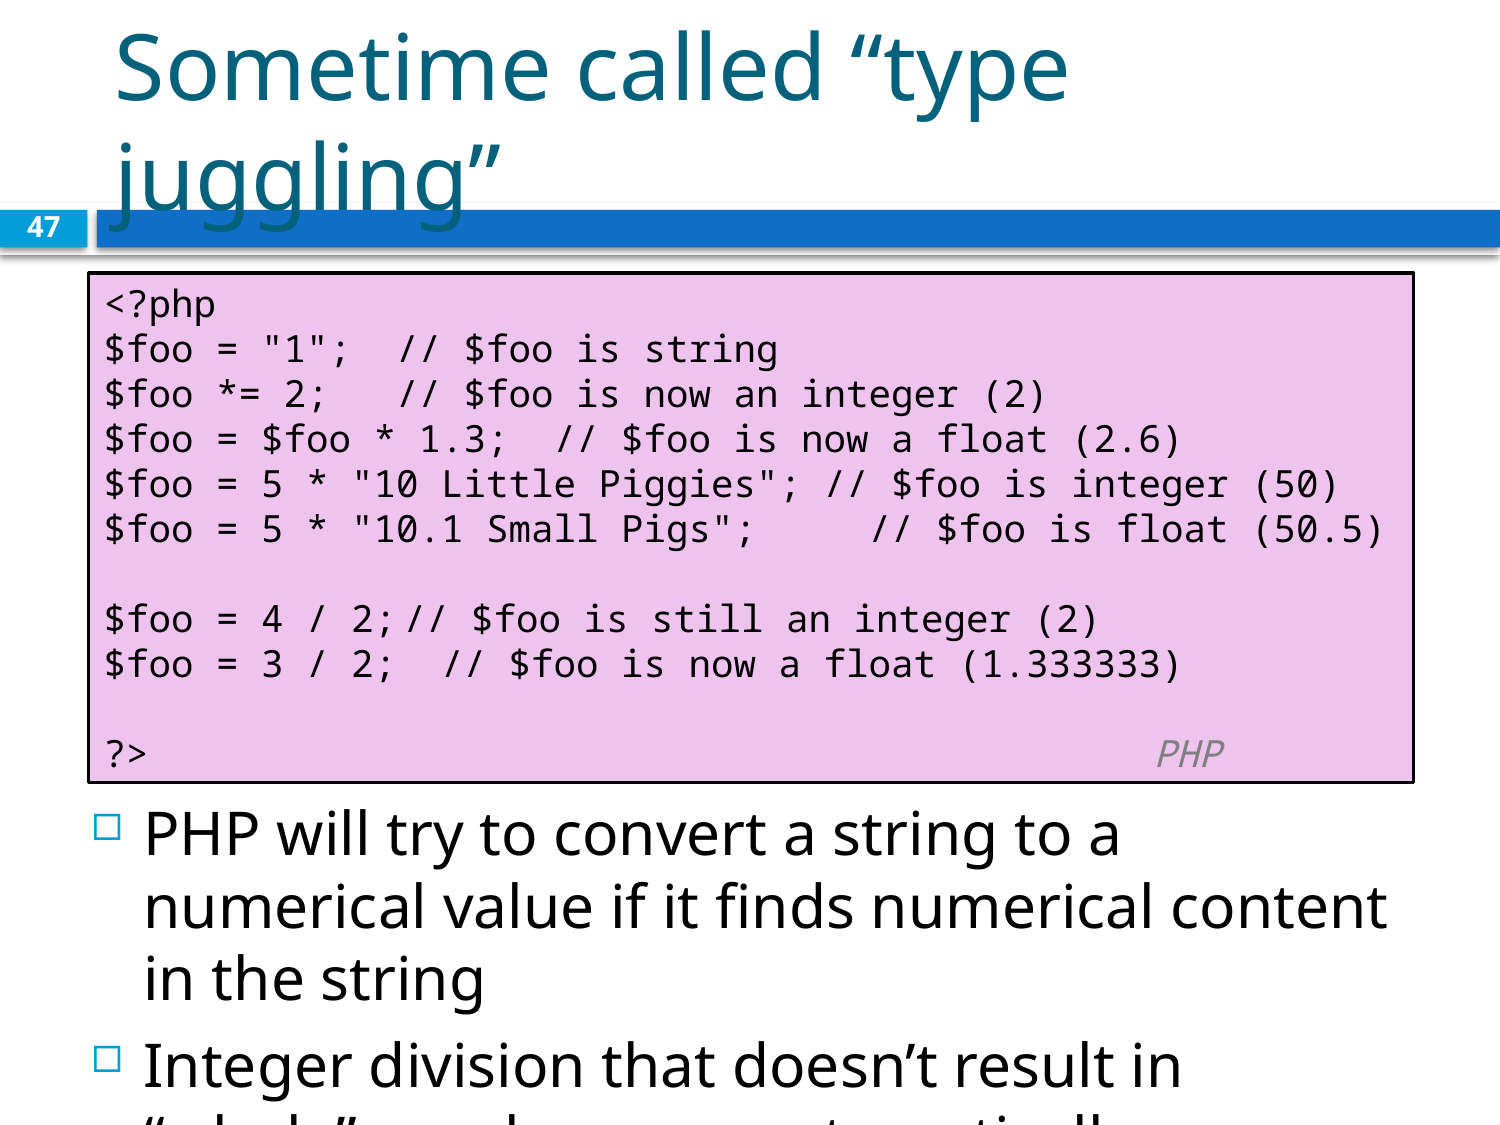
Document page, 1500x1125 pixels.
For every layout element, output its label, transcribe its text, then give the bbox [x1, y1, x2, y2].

title Sometime called “type juggling” [99, 37, 1438, 201]
slide_number 47 [0, 208, 88, 249]
text_box <?php $foo = "1"; // $foo is string $foo *= 2; // $foo is now an integer (2) $foo = $foo * 1.3; // $foo is now a float (2.6) $foo = 5 * "10 Little Piggies"; // $foo is integer (50) $foo = 5 * "10.1 Small Pigs"; // $foo is float (50.5) $foo = 4 / 2; // $foo is still an integer (2) $foo = 3 / 2; // $foo is now a float (1.333333) ?> PHP [88, 272, 1414, 783]
text_box PHP will try to convert a string to a numerical value if it finds numerical content in the string Integer division that doesn’t result in “whole” numbers are automatically converted to float [76, 787, 1414, 1125]
